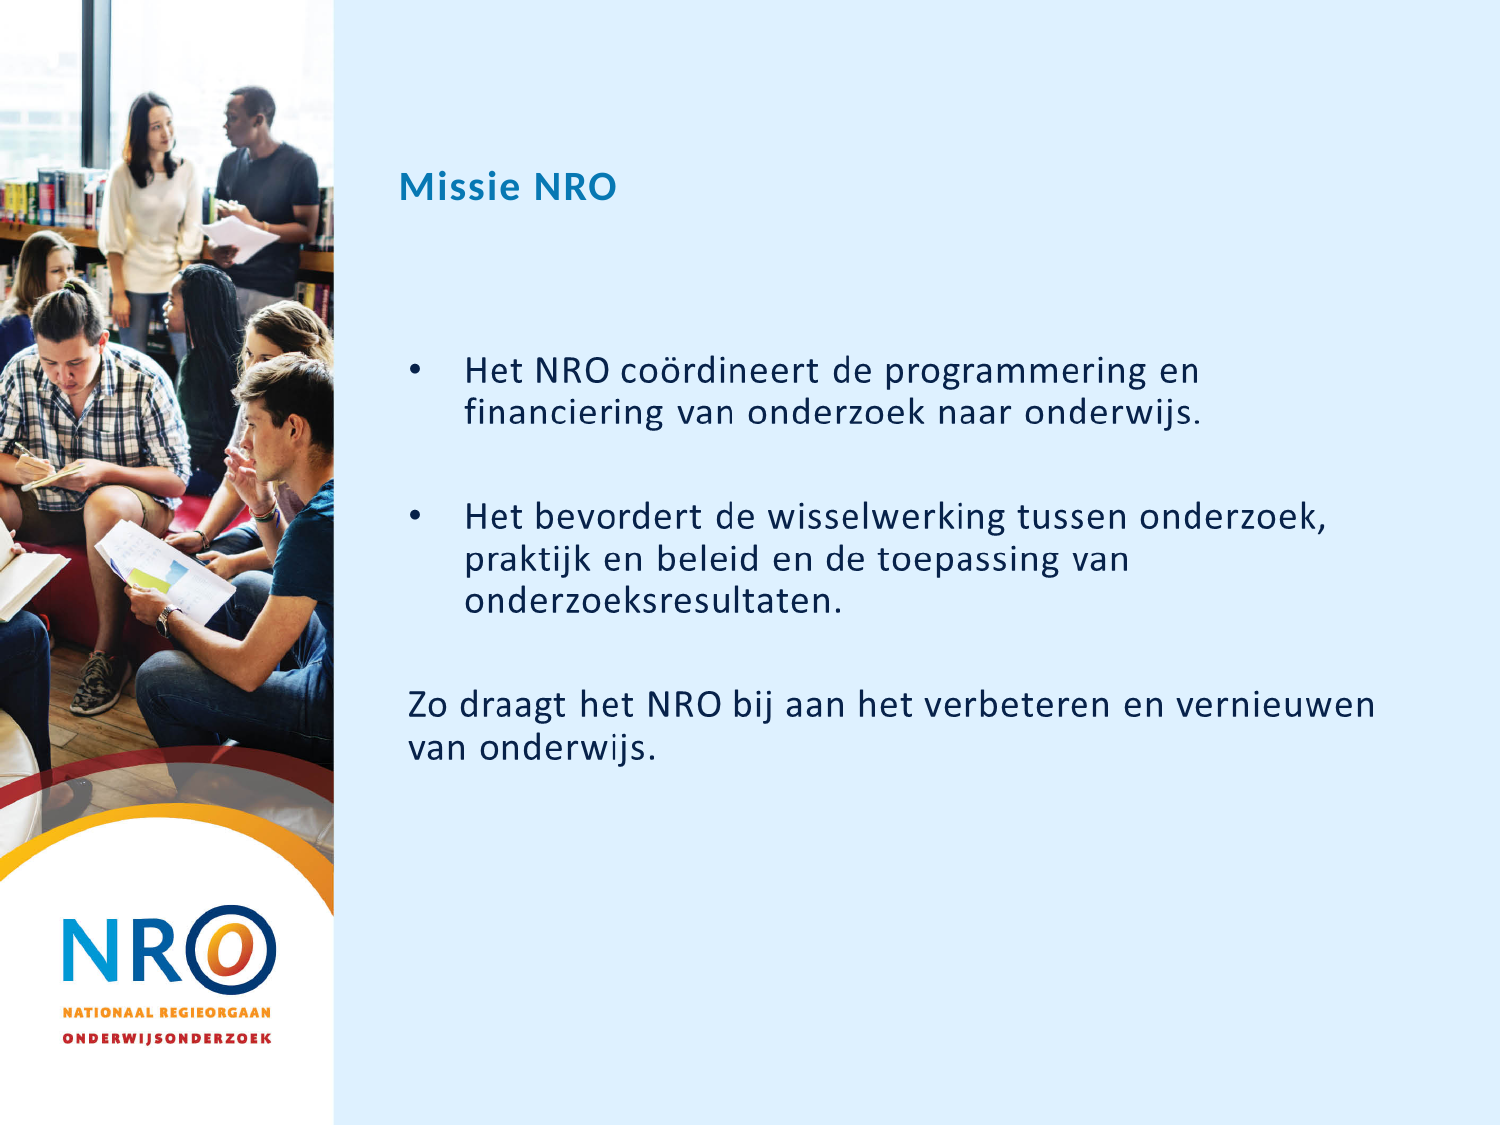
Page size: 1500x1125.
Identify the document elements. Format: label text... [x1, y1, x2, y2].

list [383, 290, 1426, 818]
title Missie NRO [383, 90, 1425, 278]
picture [0, 0, 1500, 1125]
